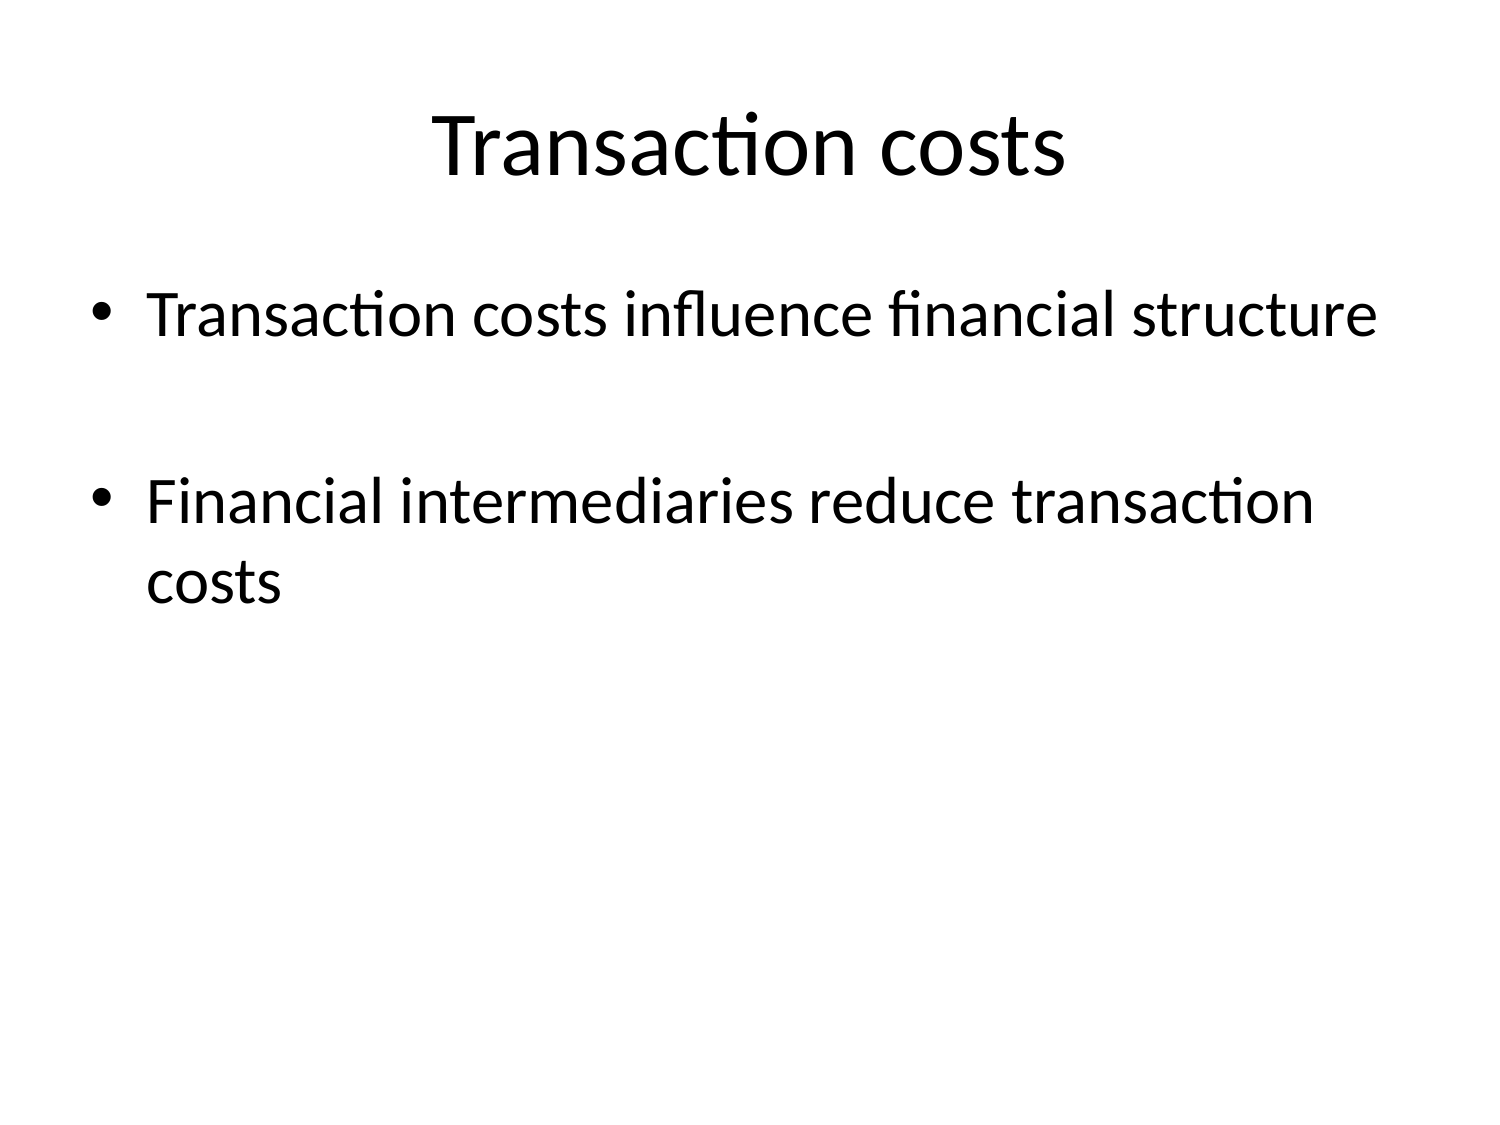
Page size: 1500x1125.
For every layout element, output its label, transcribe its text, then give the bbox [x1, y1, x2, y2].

title Transaction costs [75, 45, 1425, 233]
list Transaction costs influence financial structure Financial intermediaries reduce transaction costs [75, 262, 1425, 1005]
